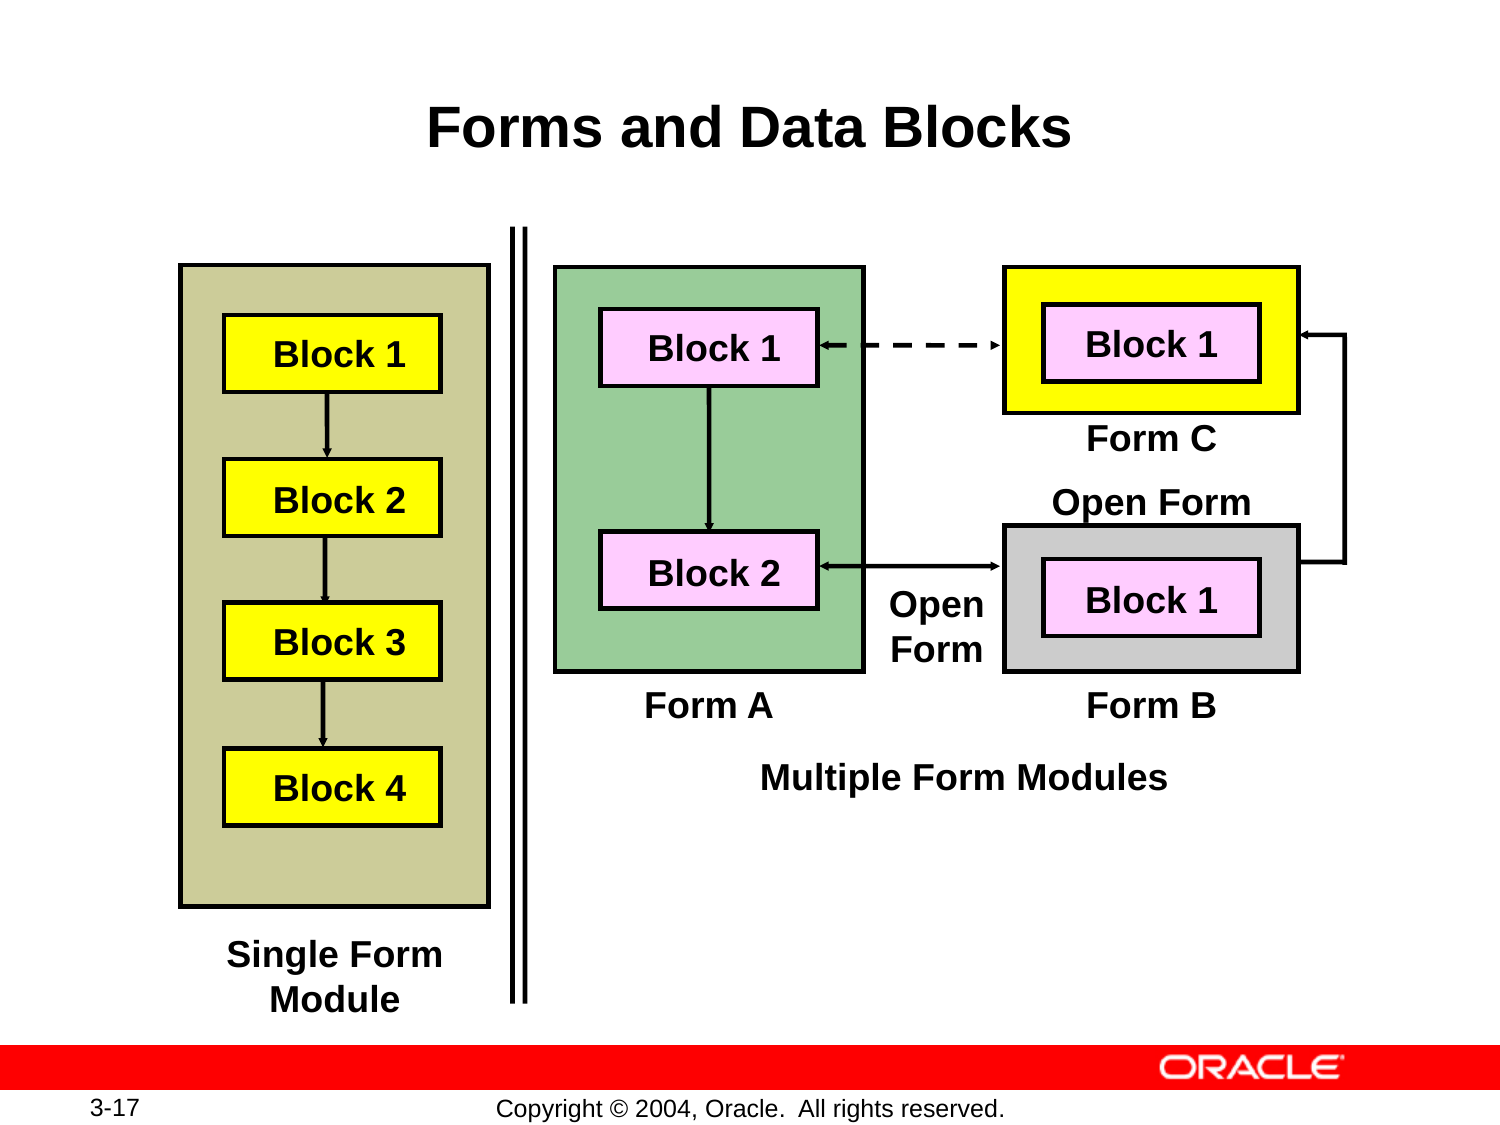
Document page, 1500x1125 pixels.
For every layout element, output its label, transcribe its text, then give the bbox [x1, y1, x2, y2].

text_box Form C [1070, 405, 1233, 467]
text_box Block 1 [1069, 312, 1234, 373]
text_box [180, 265, 489, 907]
text_box [318, 680, 328, 748]
text_box Form B [1070, 673, 1233, 734]
text_box Block 1 [632, 316, 797, 377]
text_box Multiple Form Modules [744, 745, 1185, 806]
text_box Open Form [873, 575, 1000, 678]
text_box Block 2 [257, 468, 422, 529]
text_box Form A [628, 673, 790, 734]
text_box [818, 345, 1001, 567]
text_box [1298, 330, 1347, 339]
text_box [600, 531, 818, 609]
text_box [1043, 558, 1260, 636]
text_box [1004, 267, 1299, 413]
text_box Block 2 [632, 541, 797, 602]
text_box [1004, 525, 1299, 672]
text_box [554, 267, 864, 672]
title Forms and Data Blocks [149, 87, 1351, 232]
text_box [223, 315, 441, 393]
text_box [223, 748, 441, 826]
text_box Block 1 [257, 322, 422, 383]
text_box [705, 386, 714, 533]
text_box [223, 458, 441, 536]
text_box Open Form [1036, 470, 1268, 531]
text_box Block 3 [257, 610, 422, 671]
text_box [322, 393, 332, 458]
text_box [1043, 304, 1260, 382]
text_box [600, 308, 818, 386]
text_box Single Form Module [211, 922, 459, 1028]
text_box Block 4 [257, 755, 422, 816]
text_box [223, 602, 441, 680]
text_box Block 1 [1069, 568, 1234, 629]
text_box [320, 536, 330, 602]
